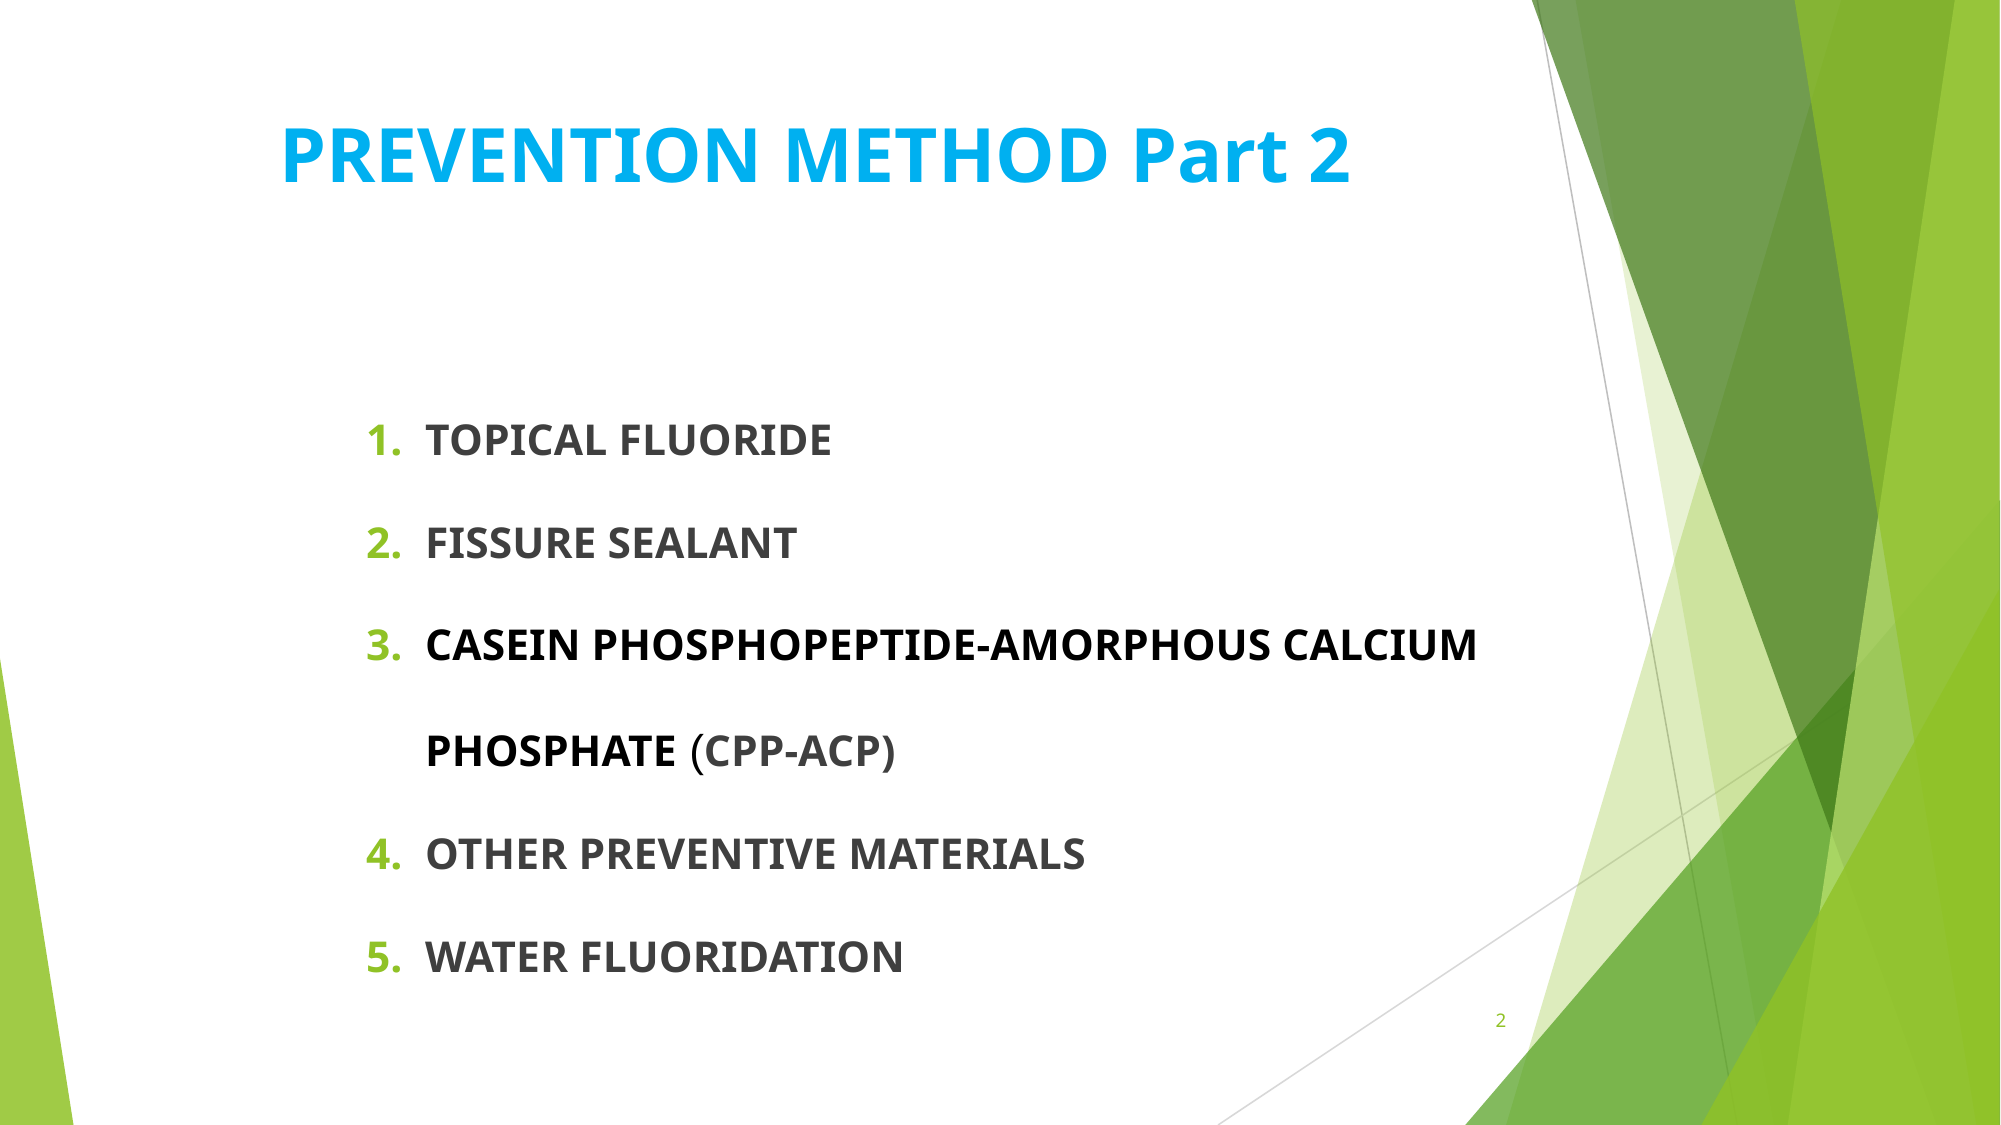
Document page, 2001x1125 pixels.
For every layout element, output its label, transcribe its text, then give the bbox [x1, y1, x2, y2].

slide_number 2 [1409, 991, 1522, 1051]
list TOPICAL FLUORIDE FISSURE SEALANT CASEIN PHOSPHOPEPTIDE-AMORPHOUS CALCIUM PHOSPHATE (CPP-ACP) OTHER PREVENTIVE MATERIALS WATER FLUORIDATION [193, 354, 1604, 991]
title PREVENTION METHOD Part 2 [111, 99, 1522, 317]
